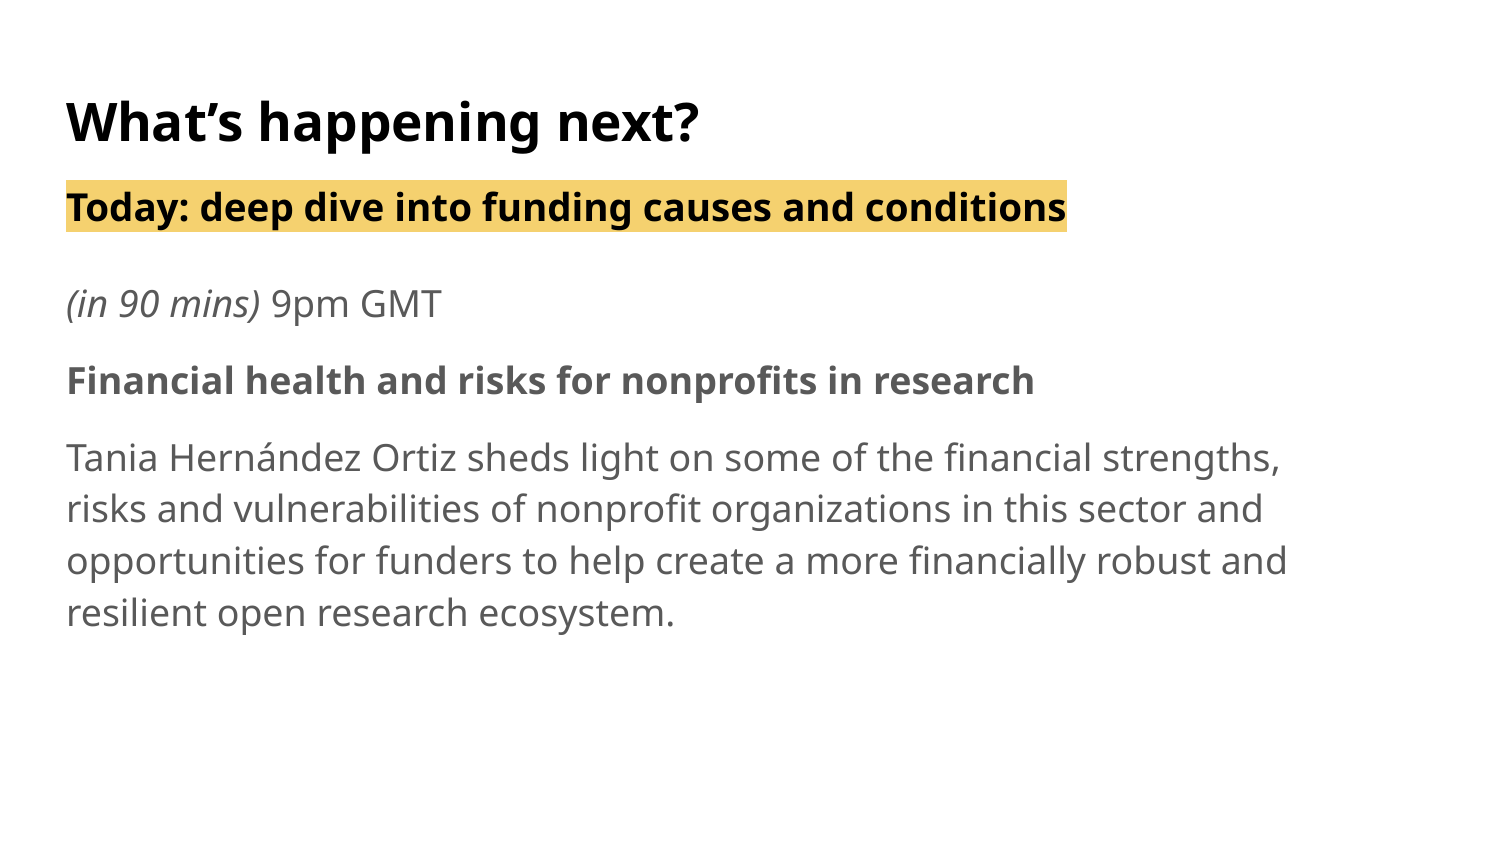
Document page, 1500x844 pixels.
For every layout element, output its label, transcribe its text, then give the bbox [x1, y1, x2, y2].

subtitle Today: deep dive into funding causes and conditions [51, 160, 1217, 258]
title What’s happening next? [51, 72, 1449, 167]
list (in 90 mins) 9pm GMT Financial health and risks for nonprofits in research Tania Hernández Ortiz sheds light on some of the financial strengths, risks and vulnerabilities of nonprofit organizations in this sector and opportunities for funders to help create a more financially robust and resilient open research ecosystem. [51, 258, 1377, 750]
